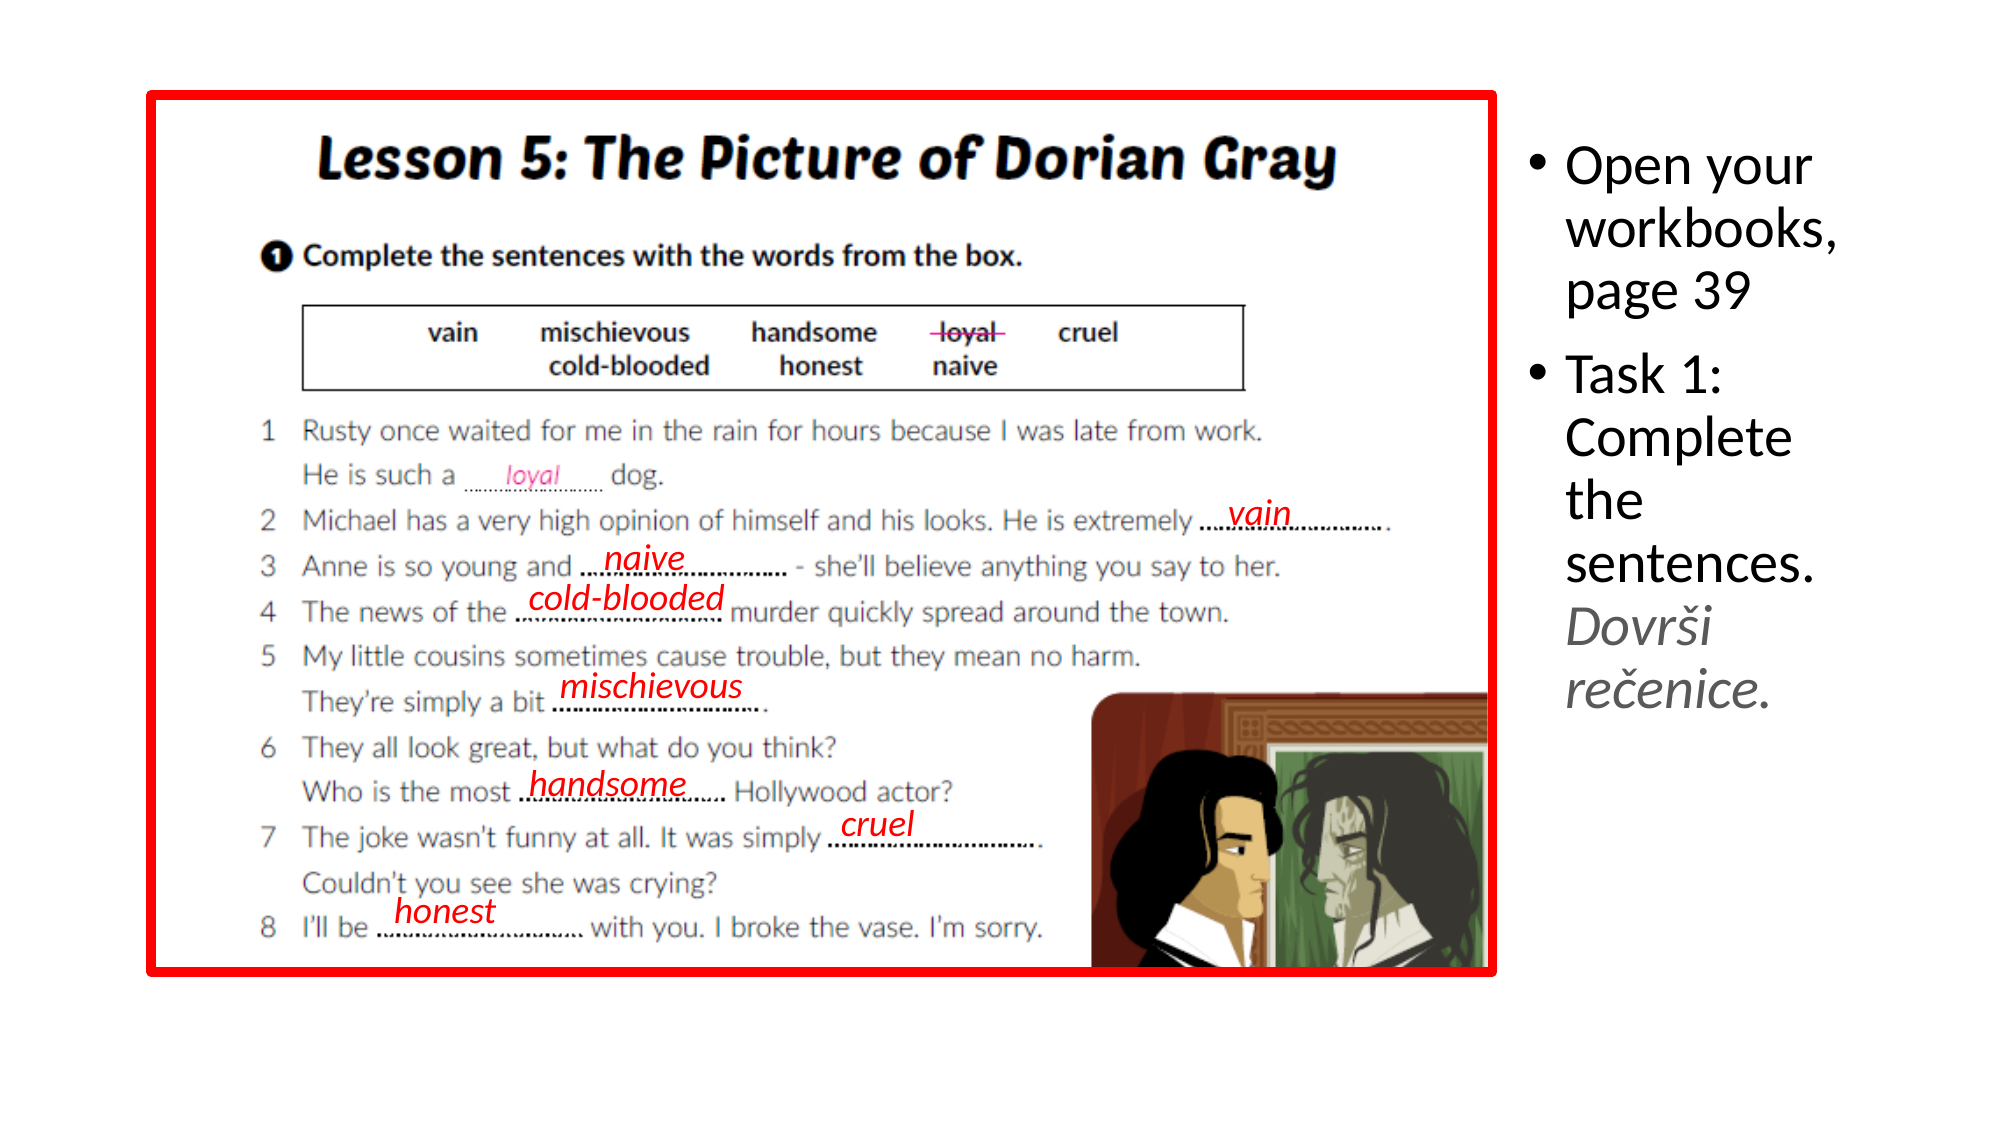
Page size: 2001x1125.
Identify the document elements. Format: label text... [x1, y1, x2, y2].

picture [155, 99, 1488, 968]
list Open your workbooks, page 39 Task 1: Complete the sentences. Dovrši rečenice. [1512, 126, 1901, 841]
